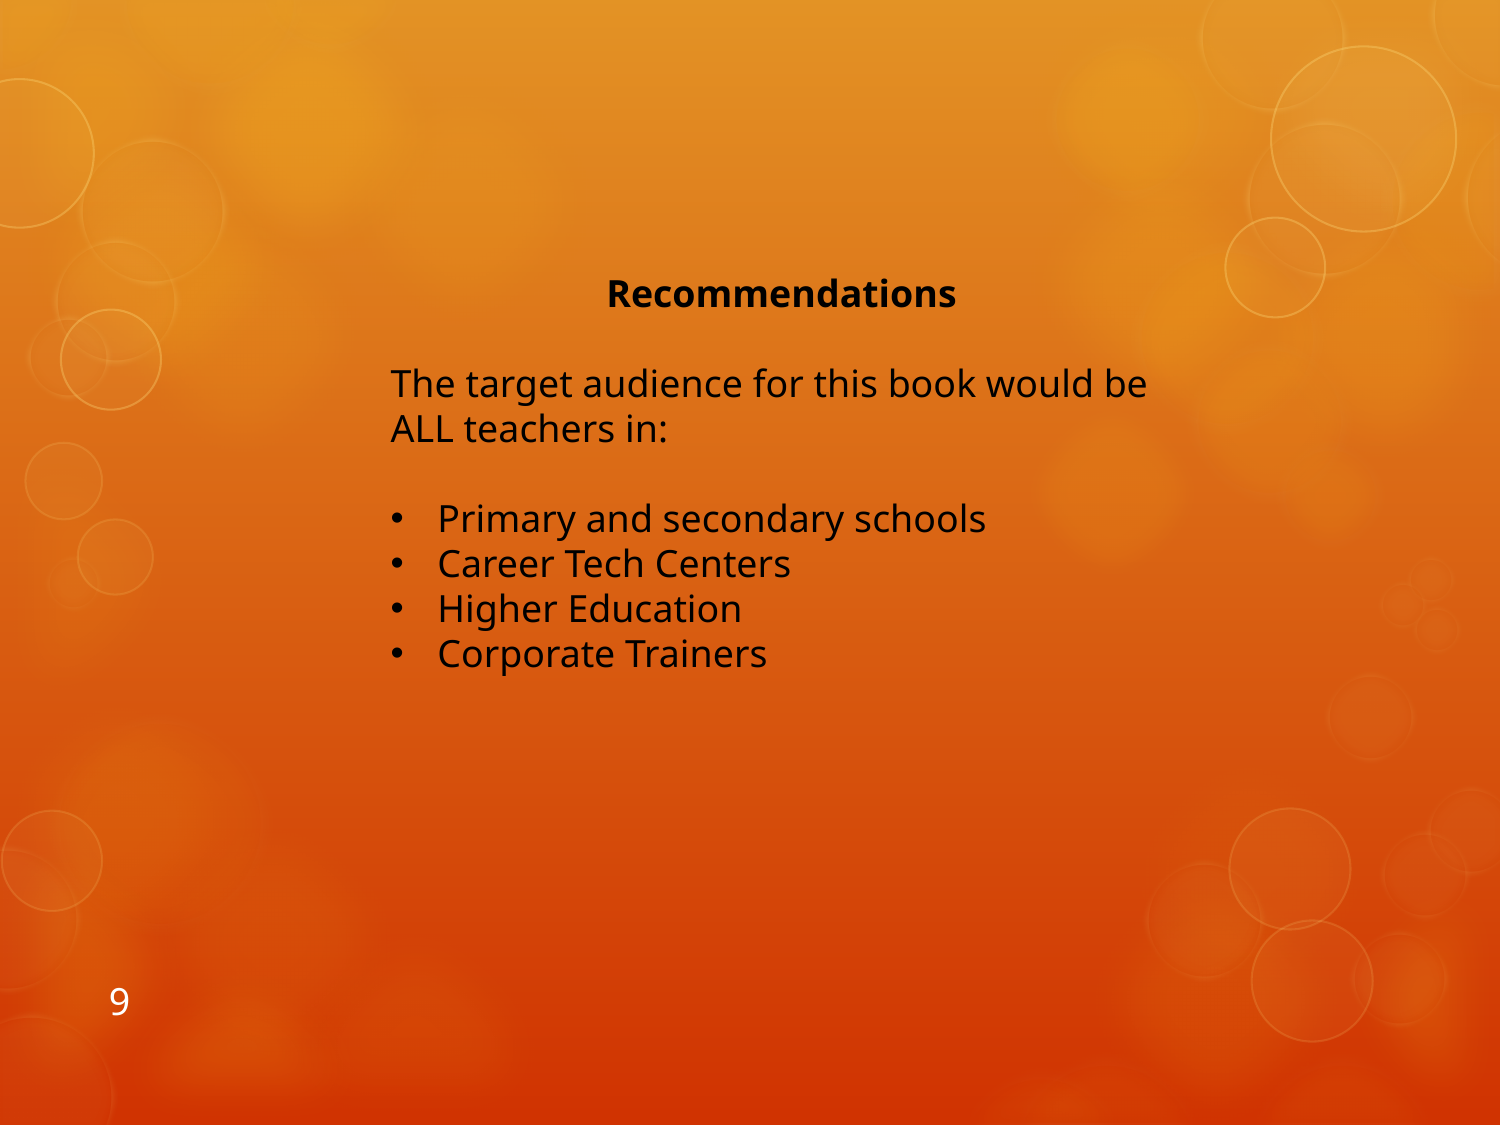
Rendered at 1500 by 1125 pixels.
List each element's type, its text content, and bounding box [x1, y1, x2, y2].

slide_number 9 [93, 976, 194, 1037]
text_box Recommendations The target audience for this book would be ALL teachers in: Primary and secondary schools Career Tech Centers Higher Education Corporate Trainers [375, 262, 1188, 683]
